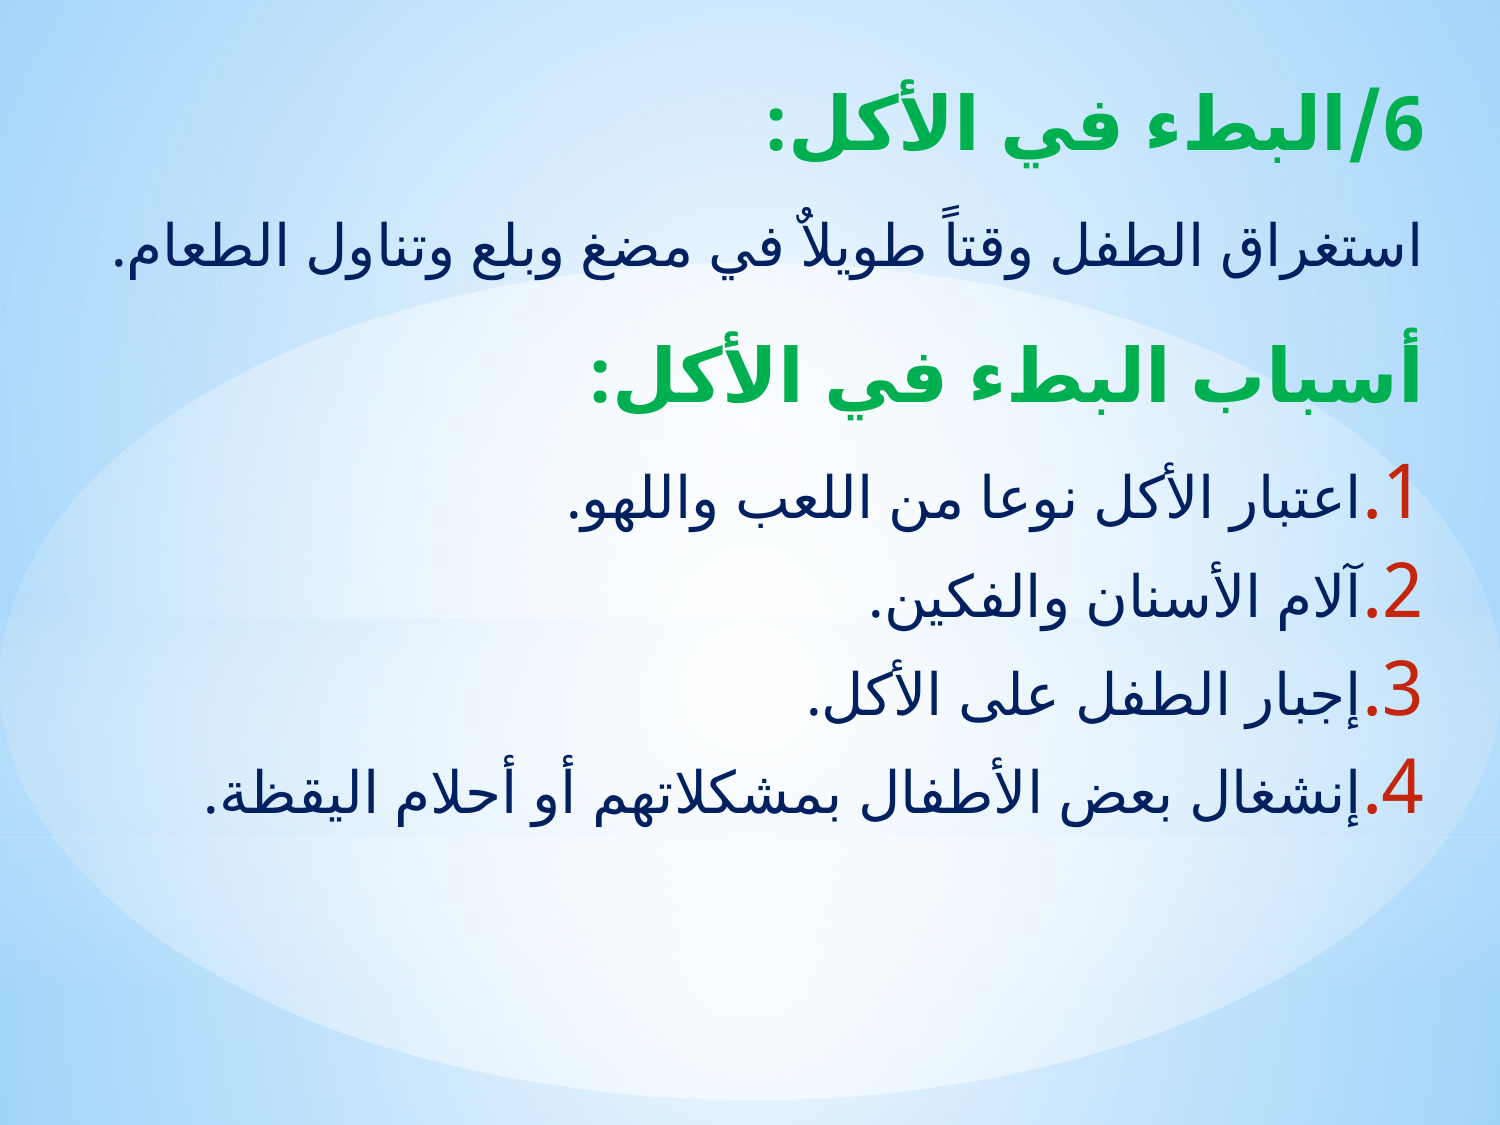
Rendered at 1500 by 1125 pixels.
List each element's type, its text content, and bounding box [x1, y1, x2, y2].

list 6/البطء في الأكل: استغراق الطفل وقتاً طويلاٌ في مضغ وبلع وتناول الطعام. أسباب البطء في الأكل: اعتبار الأكل نوعا من اللعب واللهو. آلام الأسنان والفكين. إجبار الطفل على الأكل. إنشغال بعض الأطفال بمشكلاتهم أو أحلام اليقظة. [53, 54, 1447, 1125]
